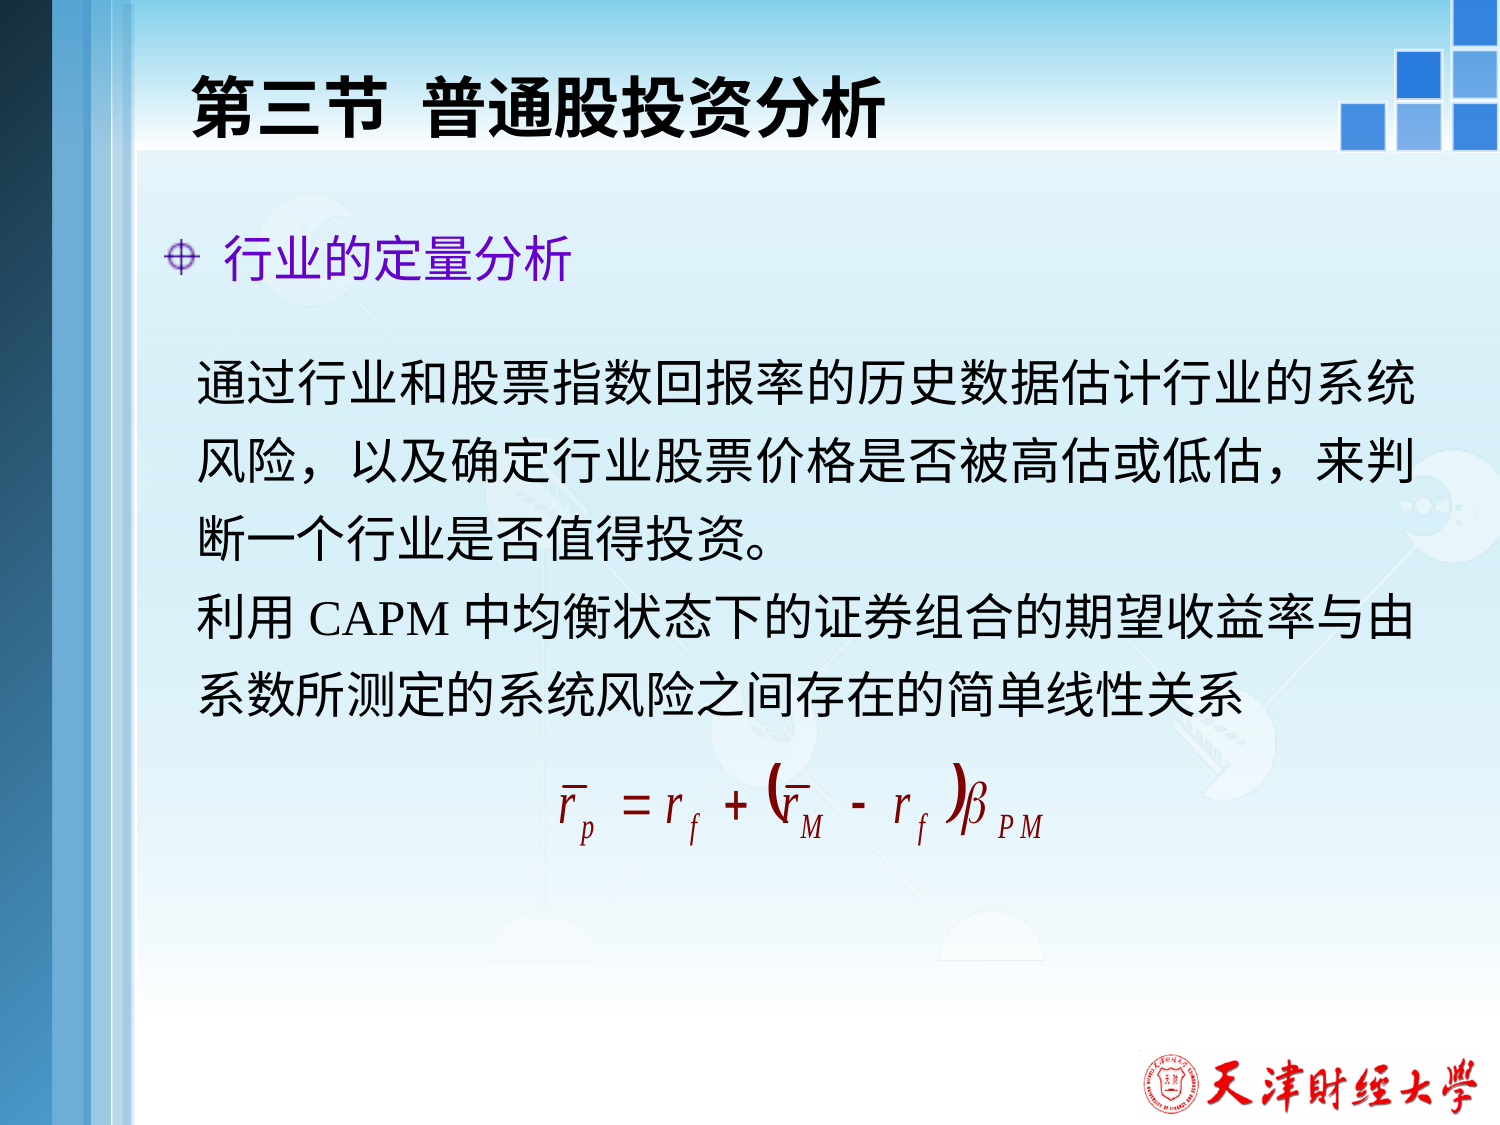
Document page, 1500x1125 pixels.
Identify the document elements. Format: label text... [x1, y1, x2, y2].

title 第三节 普通股投资分析 [174, 75, 1175, 138]
text_box 行业的定量分析 [149, 219, 600, 295]
picture [132, 150, 1500, 965]
text_box 通过行业和股票指数回报率的历史数据估计行业的系统风险，以及确定行业股票价格是否被高估或低估，来判断一个行业是否值得投资。 利用CAPM中均衡状态下的证券组合的期望收益率与由系数所测定的系统风险之间存在的简单线性关系 [181, 326, 1432, 731]
picture [1131, 1049, 1500, 1119]
